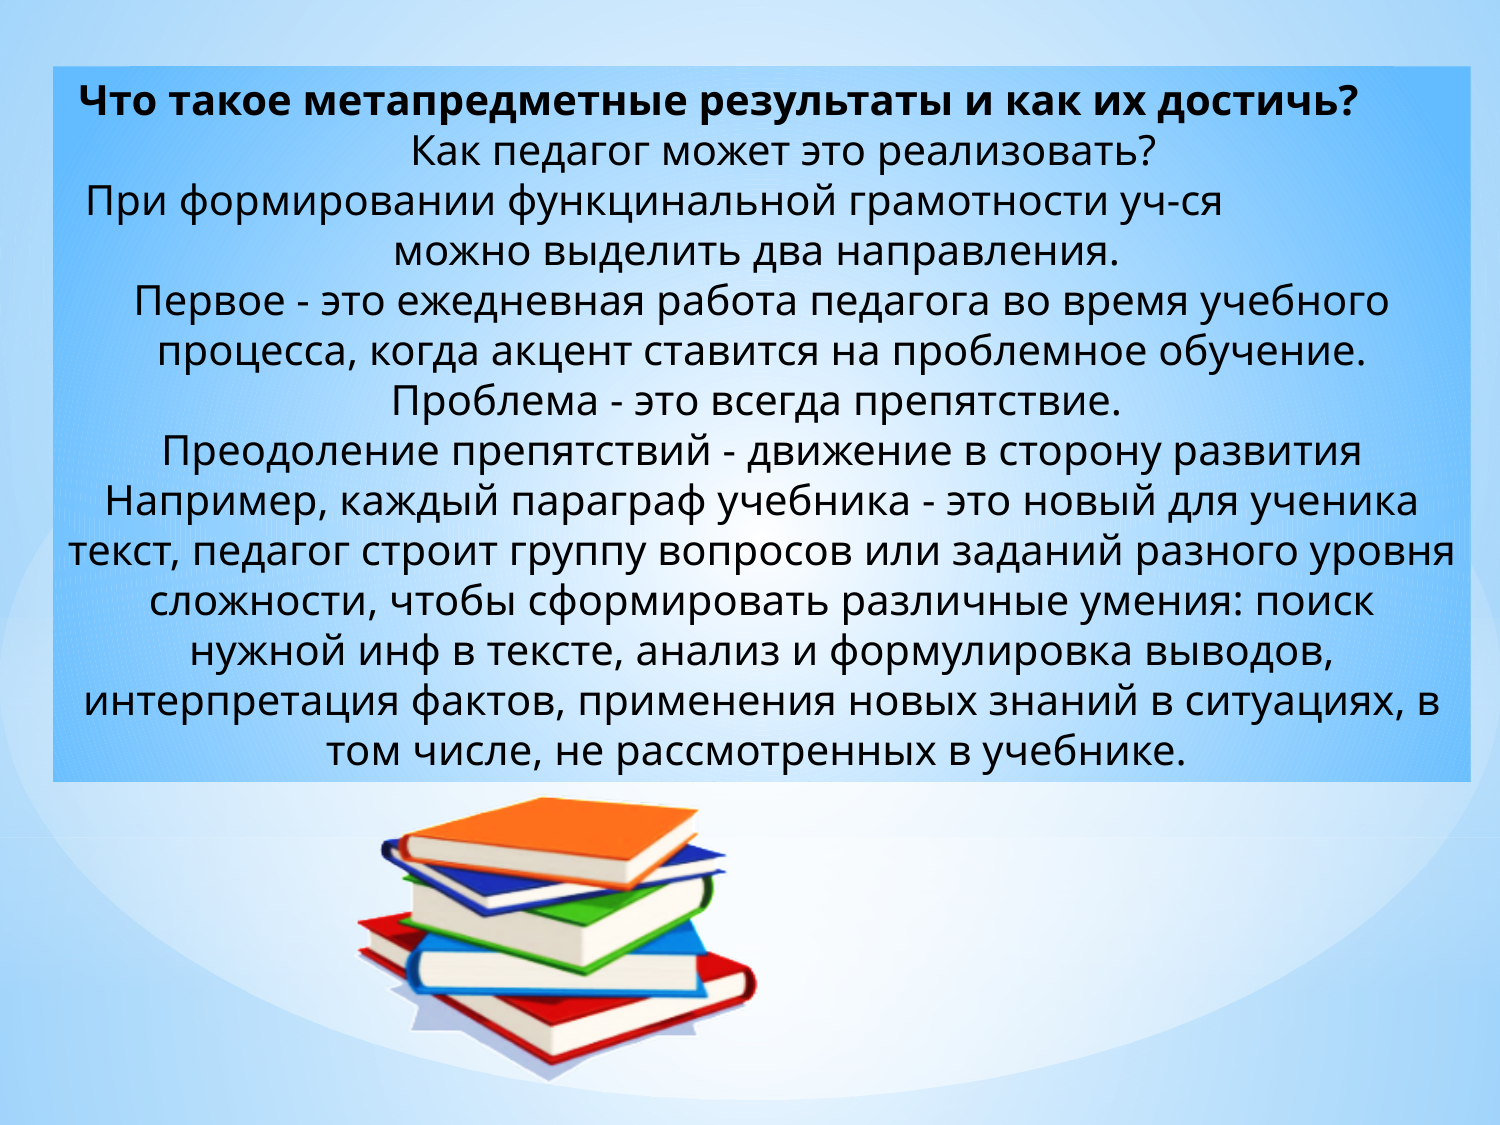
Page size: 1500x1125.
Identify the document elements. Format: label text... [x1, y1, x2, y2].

text_box Что такое метапредметные результаты и как их достичь? Как педагог может это реализовать? При формировании функцинальной грамотности уч-ся можно выделить два направления. Первое - это ежедневная работа педагога во время учебного процесса, когда акцент ставится на проблемное обучение. Проблема - это всегда препятствие. Преодоление препятствий - движение в сторону развития Например, каждый параграф учебника - это новый для ученика текст, педагог строит группу вопросов или заданий разного уровня сложности, чтобы сформировать различные умения: поиск нужной инф в тексте, анализ и формулировка выводов, интерпретация фактов, применения новых знаний в ситуациях, в том числе, не рассмотренных в учебнике. [53, 66, 1471, 782]
picture [348, 788, 763, 1092]
